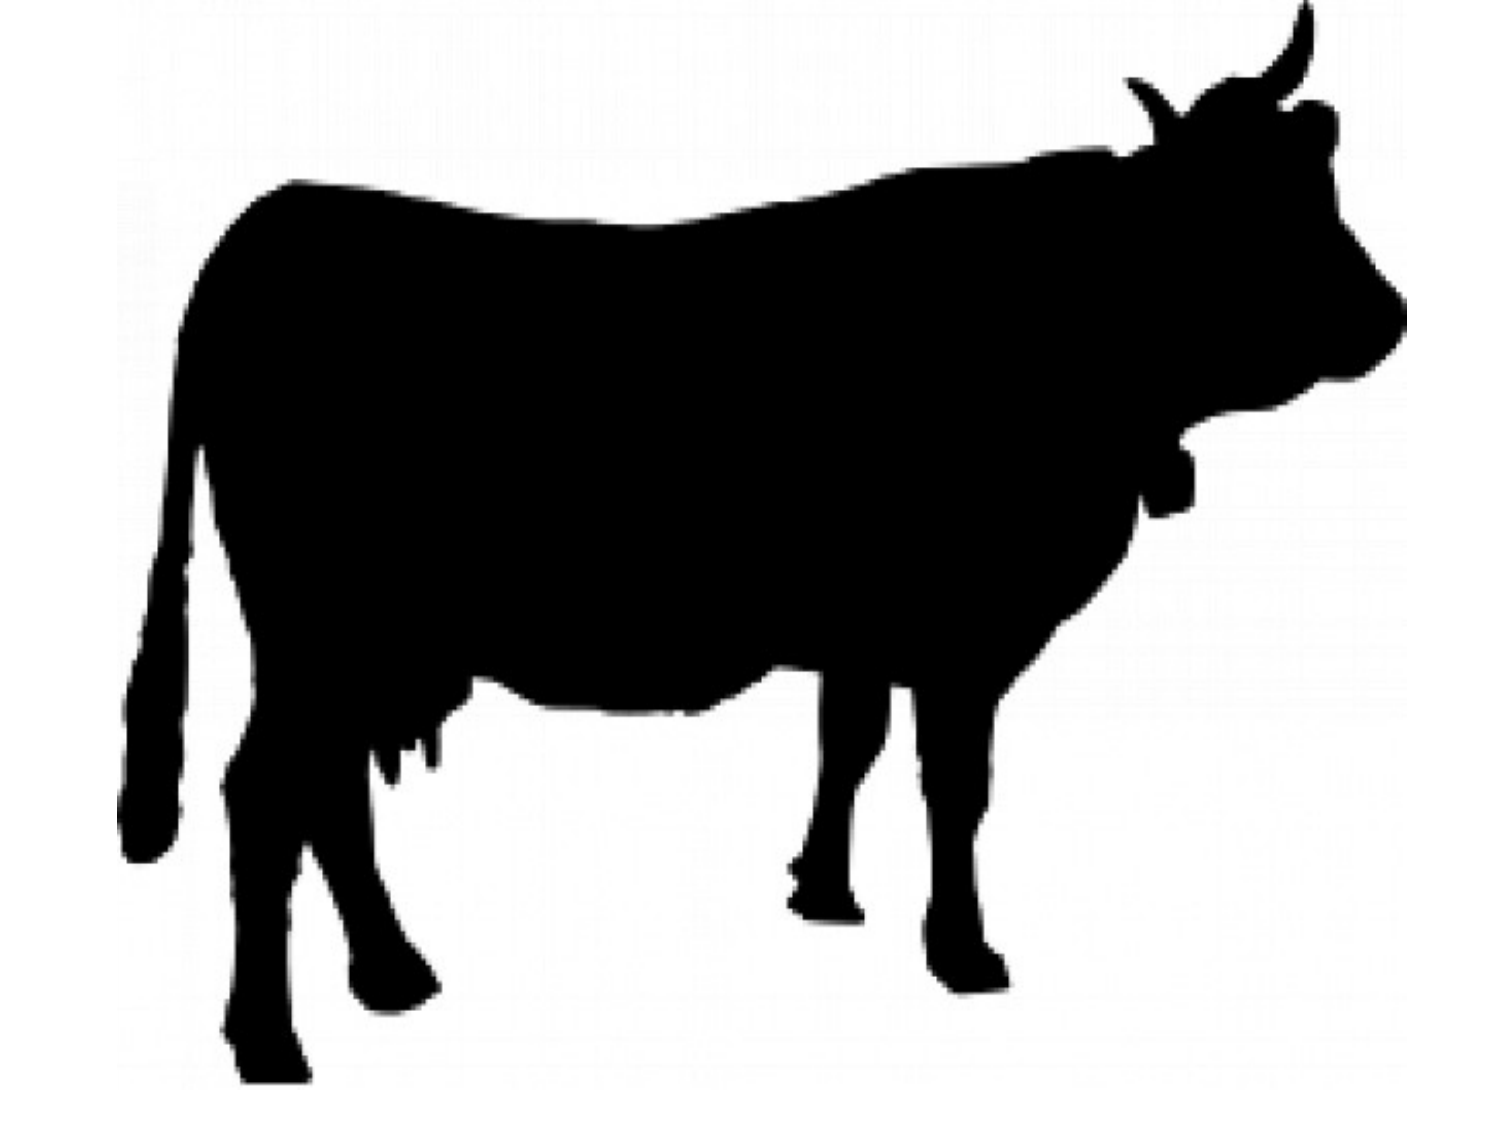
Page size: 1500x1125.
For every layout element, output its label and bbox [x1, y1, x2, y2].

picture [116, 0, 1407, 1091]
